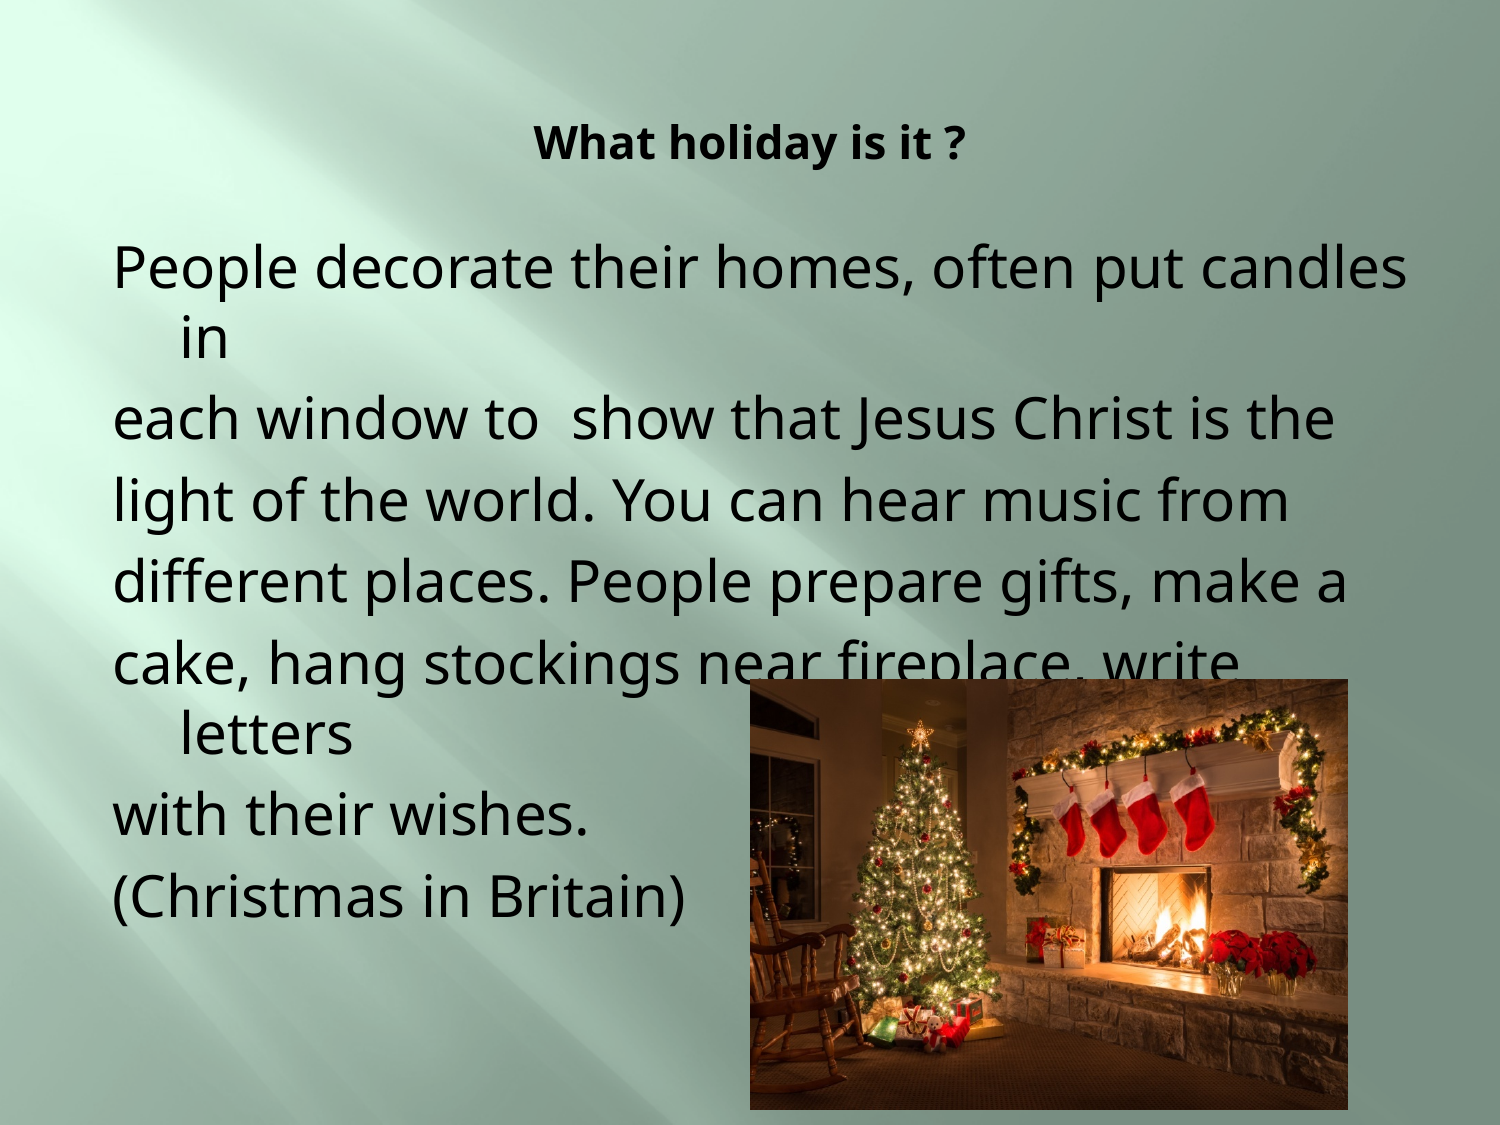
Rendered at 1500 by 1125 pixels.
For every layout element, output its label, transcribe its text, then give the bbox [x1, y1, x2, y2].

list People decorate their homes, often put candles in each window to show that Jesus Christ is the light of the world. You can hear music from different places. People prepare gifts, make a cake, hang stockings near fireplace, write letters with their wishes. (Christmas in Britain) [75, 222, 1425, 1035]
picture [749, 679, 1348, 1110]
title What holiday is it ? [75, 105, 1425, 222]
